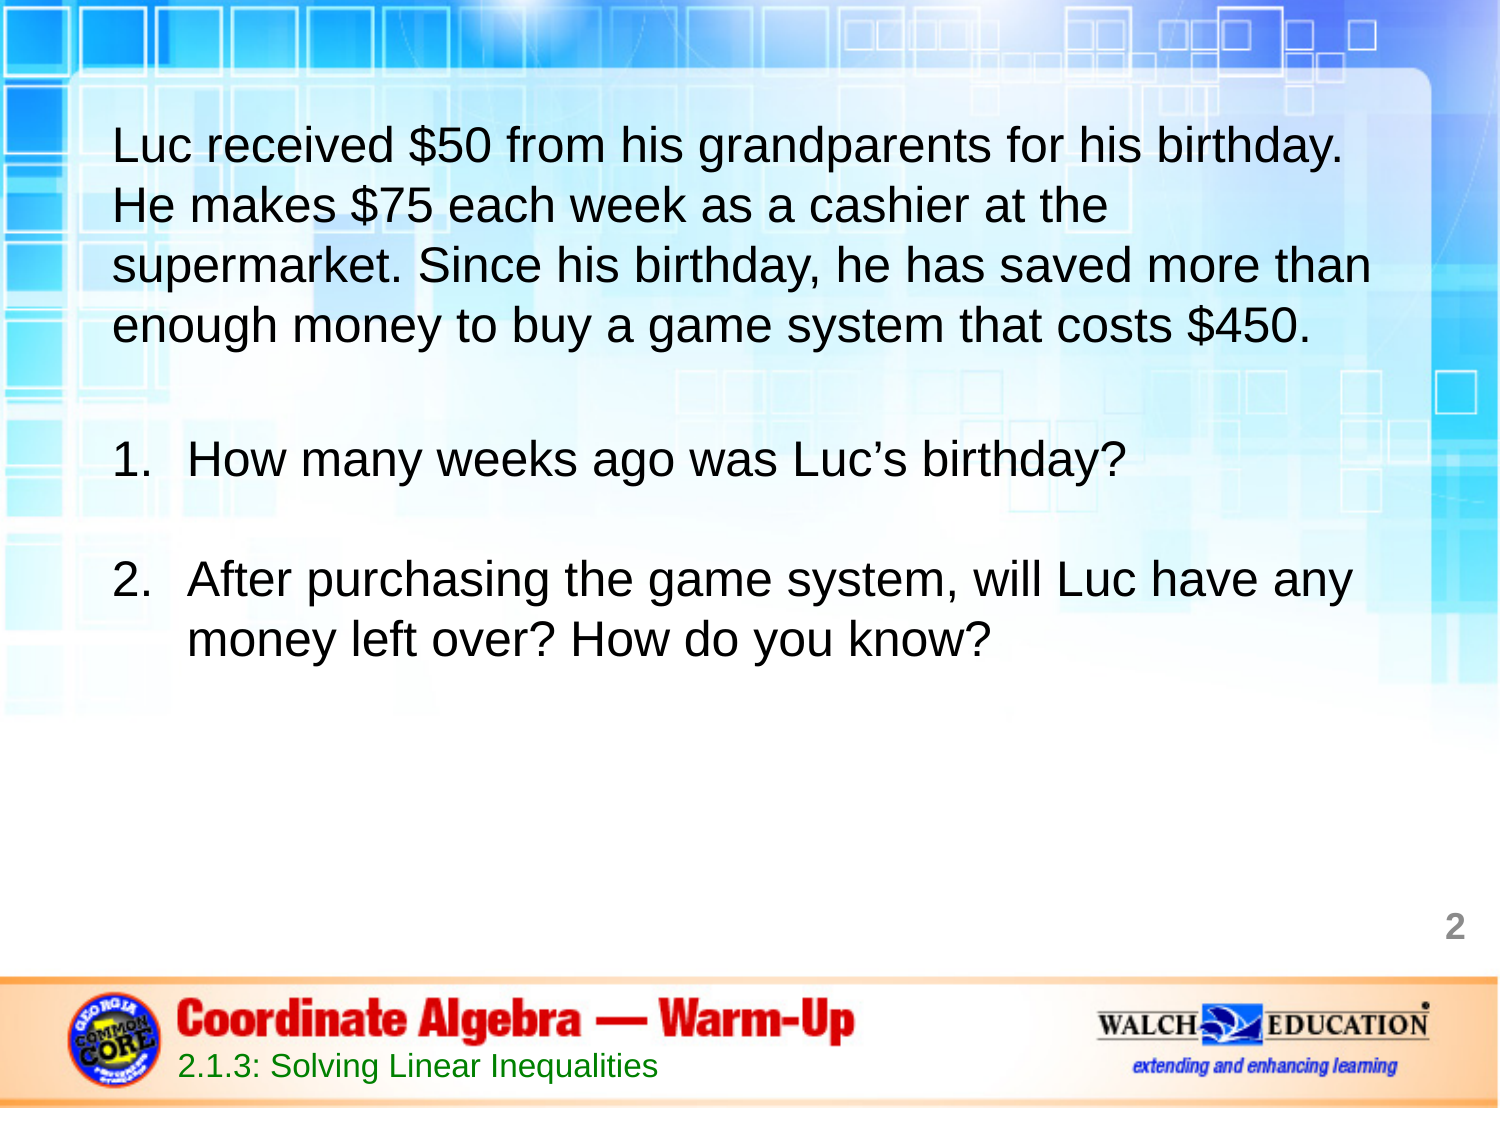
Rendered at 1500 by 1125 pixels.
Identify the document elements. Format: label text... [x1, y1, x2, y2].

picture [0, 0, 1500, 1108]
text_box Luc received $50 from his grandparents for his birthday. He makes $75 each week as a cashier at the supermarket. Since his birthday, he has saved more than enough money to buy a game system that costs $450. [97, 105, 1395, 375]
slide_number 2 [1361, 901, 1481, 949]
list 2.1.3: Solving Linear Inequalities [162, 1036, 1070, 1080]
text_box How many weeks ago was Luc’s birthday? After purchasing the game system, will Luc have any money left over? How do you know? [97, 419, 1378, 674]
